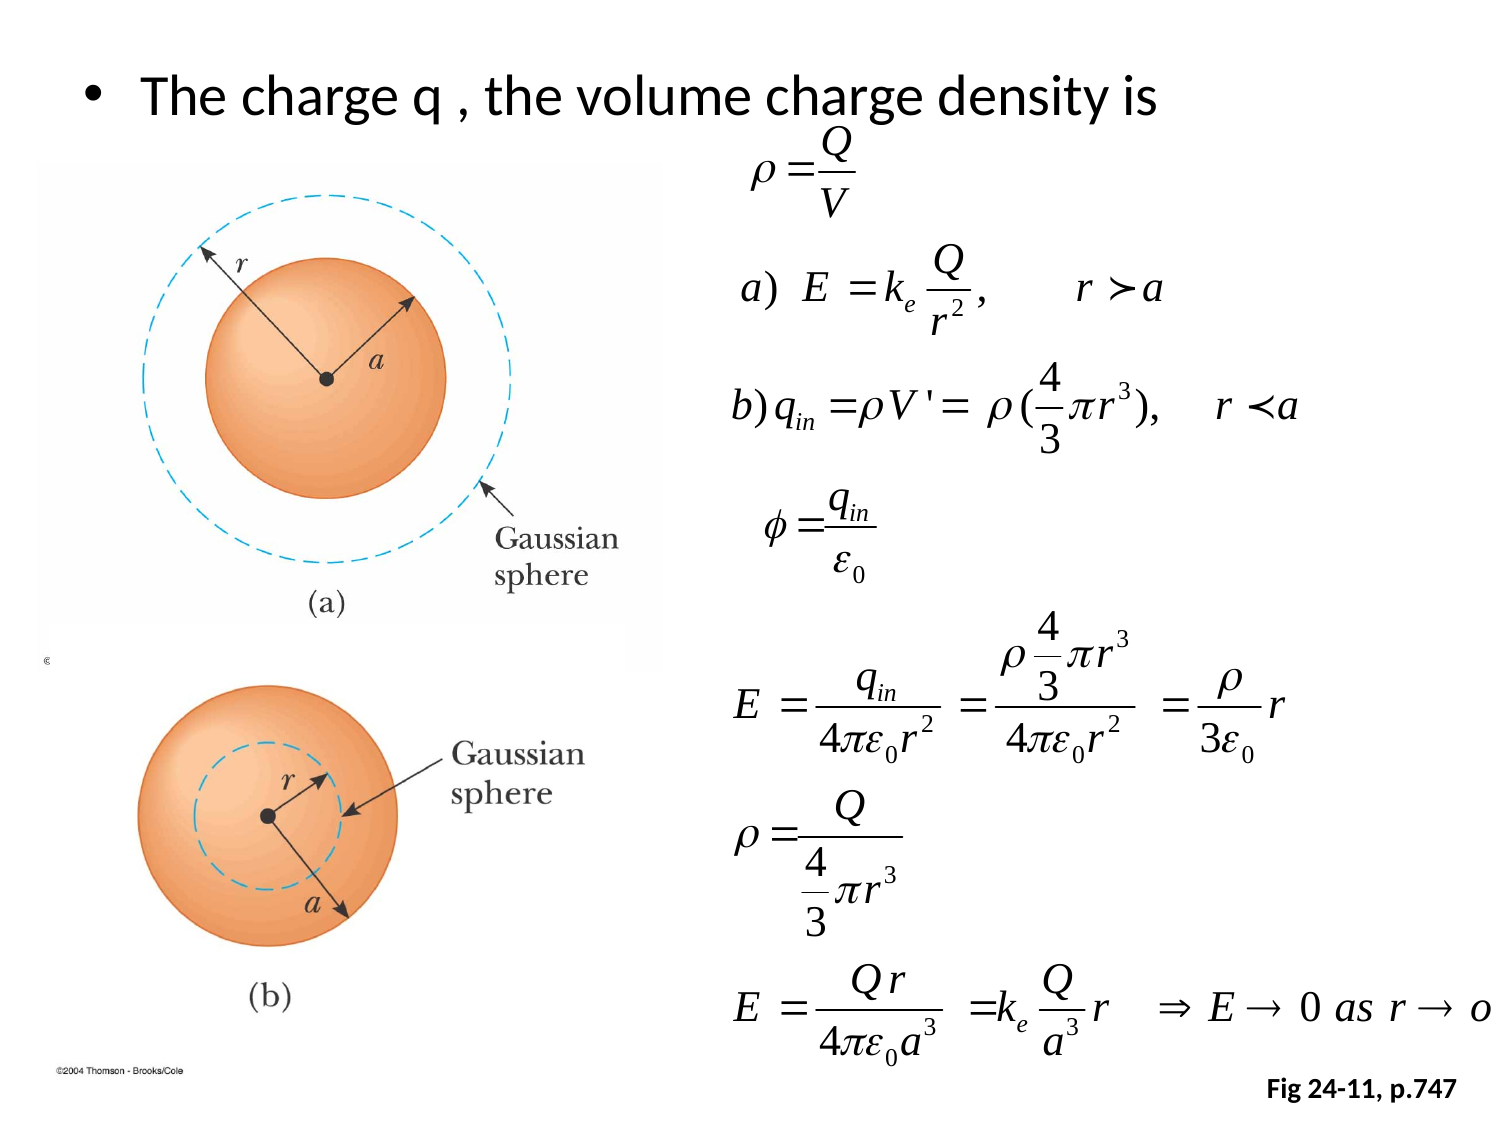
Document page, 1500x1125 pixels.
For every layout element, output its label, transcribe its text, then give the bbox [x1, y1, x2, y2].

text_box [37, 162, 663, 673]
text_box Fig 24-11, p.747 [1252, 1086, 1473, 1113]
text_box [50, 624, 625, 1081]
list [725, 112, 1500, 1079]
list The charge q , the volume charge density is [68, 50, 1432, 388]
